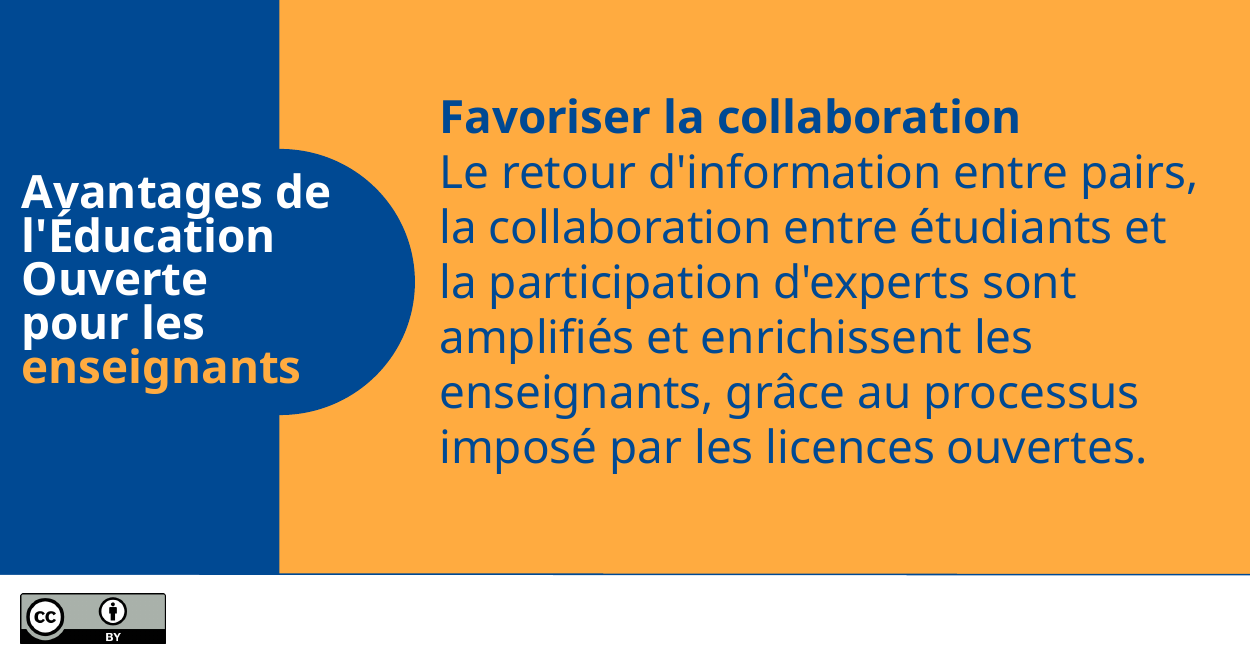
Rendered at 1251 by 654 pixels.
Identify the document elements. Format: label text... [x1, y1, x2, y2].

text_box [234, 148, 327, 157]
text_box [237, 408, 324, 416]
text_box [0, 582, 1250, 654]
text_box [348, 167, 415, 397]
text_box [0, 0, 280, 573]
text_box Avantages de l'Éducation Ouverte pour les enseignants [6, 157, 348, 408]
picture [20, 592, 166, 645]
text_box Favoriser la collaboration Le retour d'information entre pairs, la collaboration entre étudiants et la participation d'experts sont amplifiés et enrichissent les enseignants, grâce au processus imposé par les licences ouvertes. [424, 72, 1216, 488]
